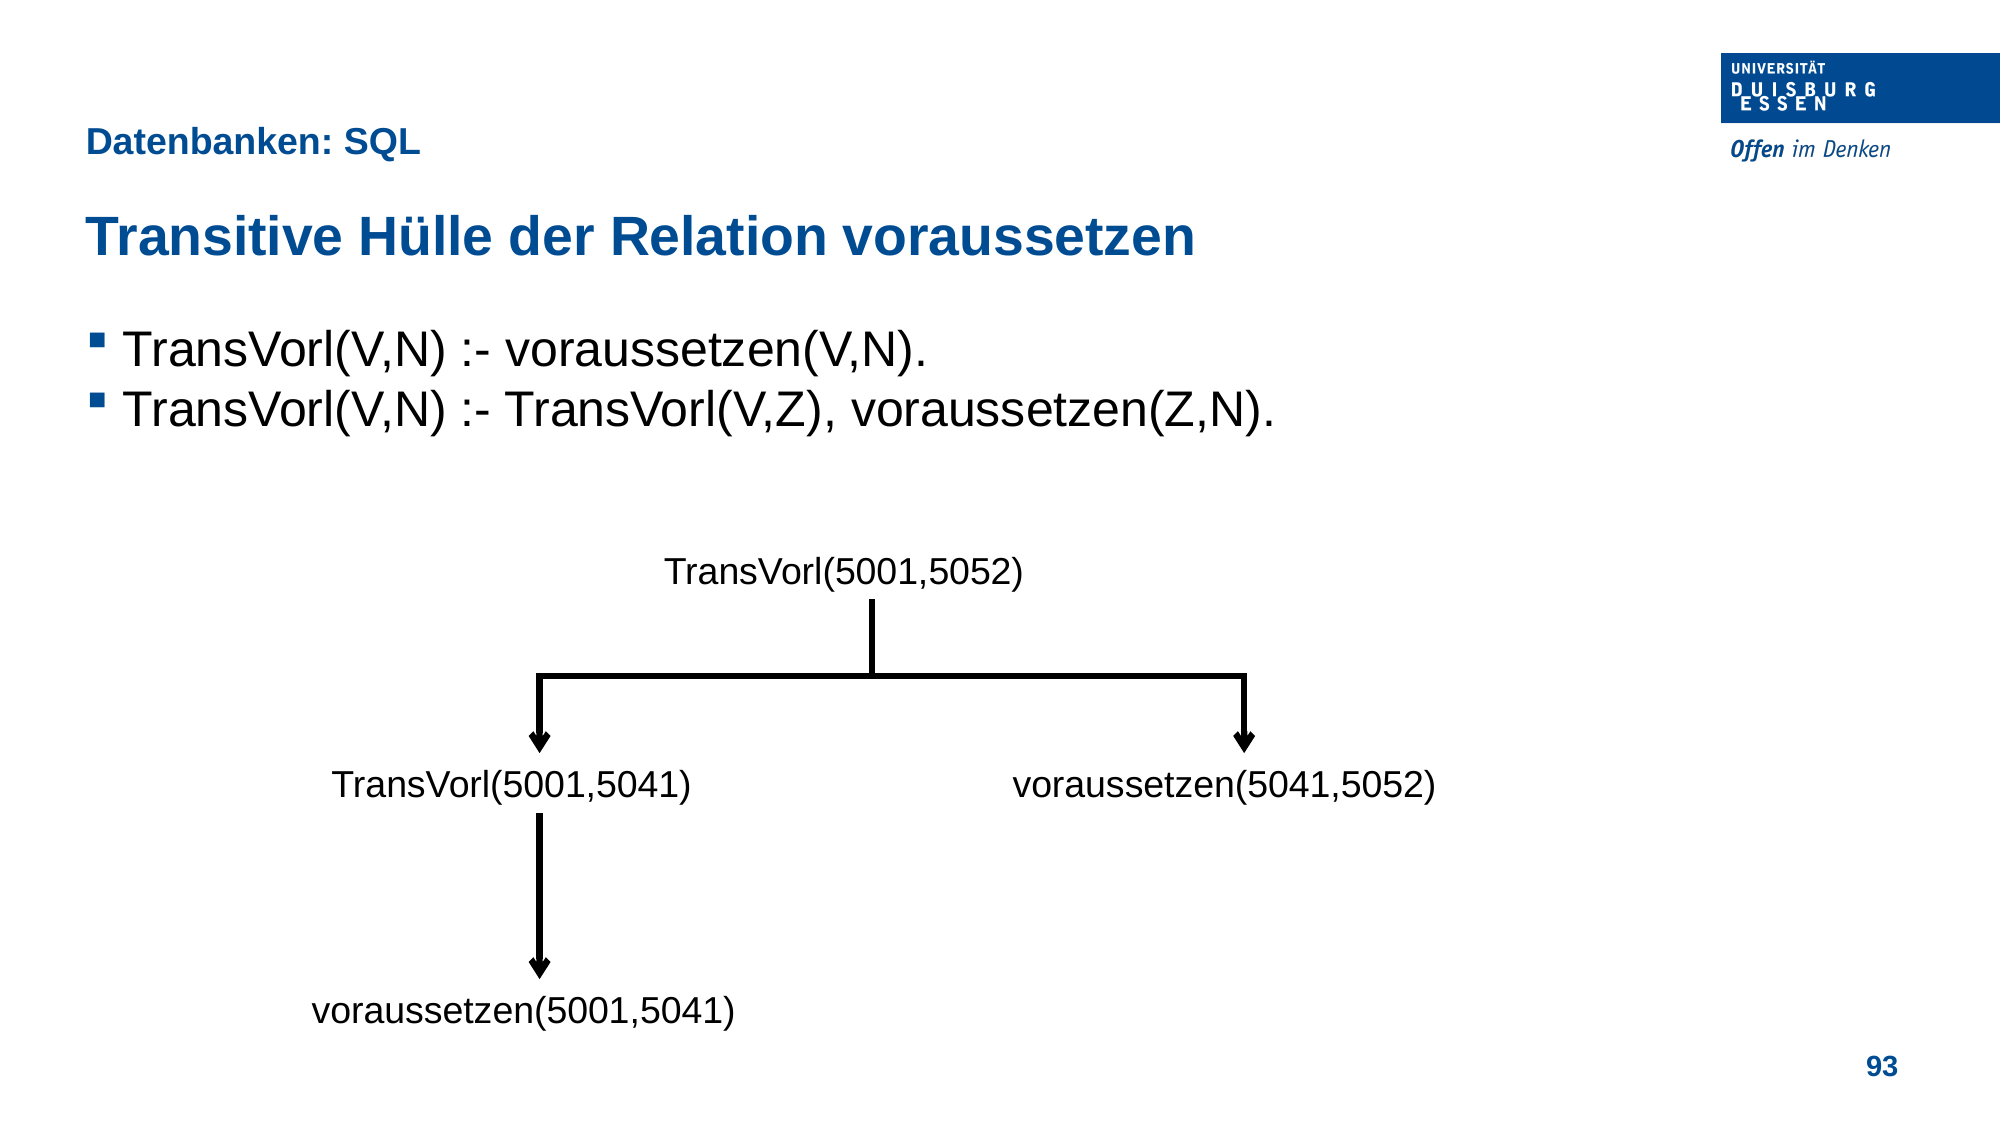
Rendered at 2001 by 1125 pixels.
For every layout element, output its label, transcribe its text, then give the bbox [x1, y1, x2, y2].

text_box voraussetzen(5041,5052) [1135, 753, 1491, 813]
slide_number 93 [1677, 1039, 1914, 1081]
text_box TransVorl(V,N) :- voraussetzen(V,N). TransVorl(V,N) :- TransVorl(V,Z), voraussetzen(Z,N). [85, 309, 1738, 494]
list Transitive Hülle der Relation voraussetzen [85, 200, 1696, 275]
list Datenbanken: SQL [85, 121, 1696, 163]
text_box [981, 490, 1135, 863]
text_box voraussetzen(5001,5041) [296, 979, 783, 1039]
text_box TransVorl(5001,5041) [316, 753, 629, 813]
picture [1721, 53, 2000, 162]
list [84, 309, 825, 856]
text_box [629, 510, 783, 843]
text_box TransVorl(5001,5052) [783, 539, 981, 600]
